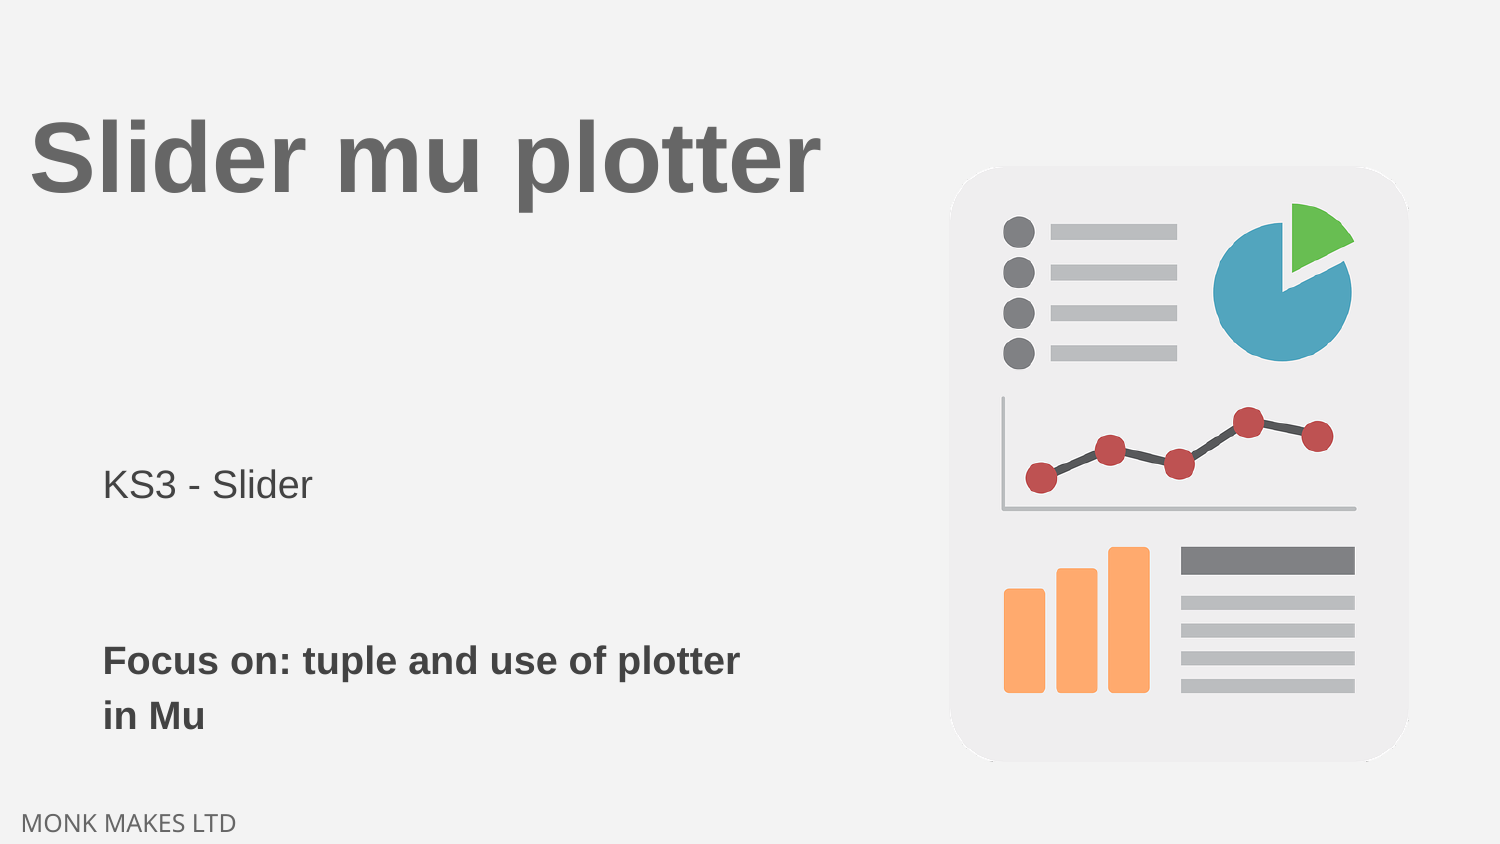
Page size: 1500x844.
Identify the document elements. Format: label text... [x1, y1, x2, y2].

picture [948, 166, 1409, 762]
title Slider mu plotter [14, 77, 1343, 412]
subtitle KS3 - Slider Focus on: tuple and use of plotter in Mu [87, 437, 778, 749]
